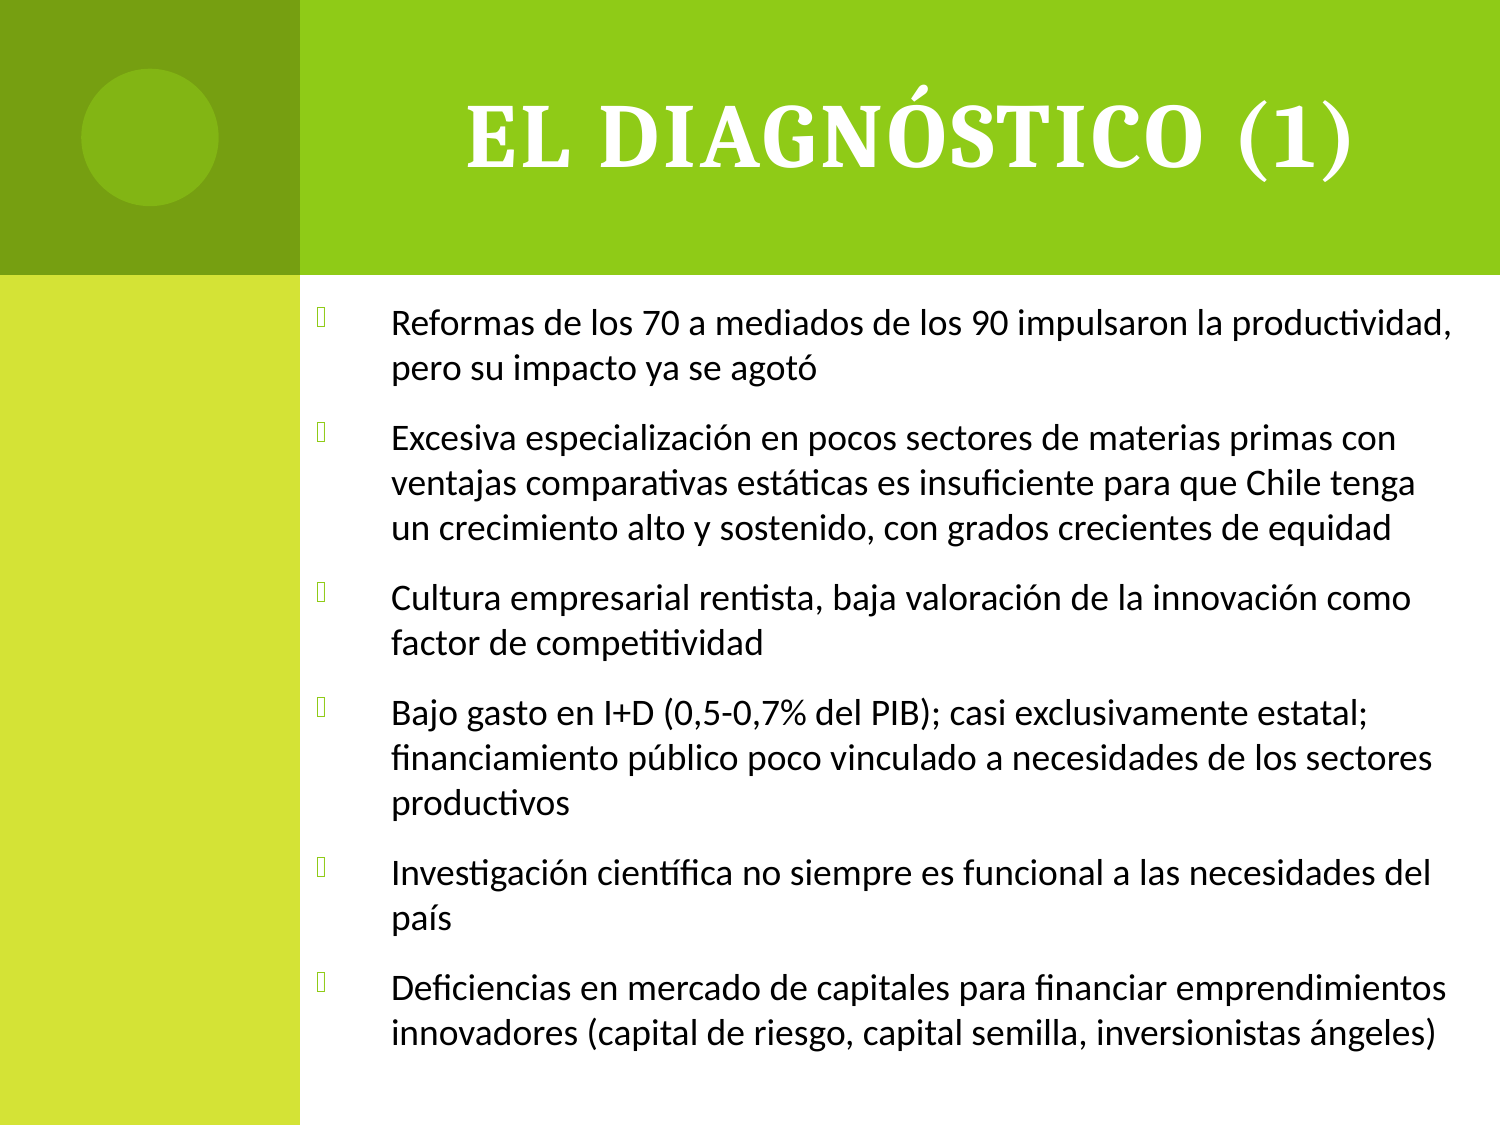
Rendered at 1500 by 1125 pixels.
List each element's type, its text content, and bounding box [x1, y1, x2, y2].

list Reformas de los 70 a mediados de los 90 impulsaron la productividad, pero su impacto ya se agotó Excesiva especialización en pocos sectores de materias primas con ventajas comparativas estáticas es insuficiente para que Chile tenga un crecimiento alto y sostenido, con grados crecientes de equidad Cultura empresarial rentista, baja valoración de la innovación como factor de competitividad Bajo gasto en I+D (0,5-0,7% del PIB); casi exclusivamente estatal; financiamiento público poco vinculado a necesidades de los sectores productivos Investigación científica no siempre es funcional a las necesidades del país Deficiencias en mercado de capitales para financiar emprendimientos innovadores (capital de riesgo, capital semilla, inversionistas ángeles) [301, 290, 1471, 1083]
title El Diagnóstico (1) [399, 37, 1425, 225]
